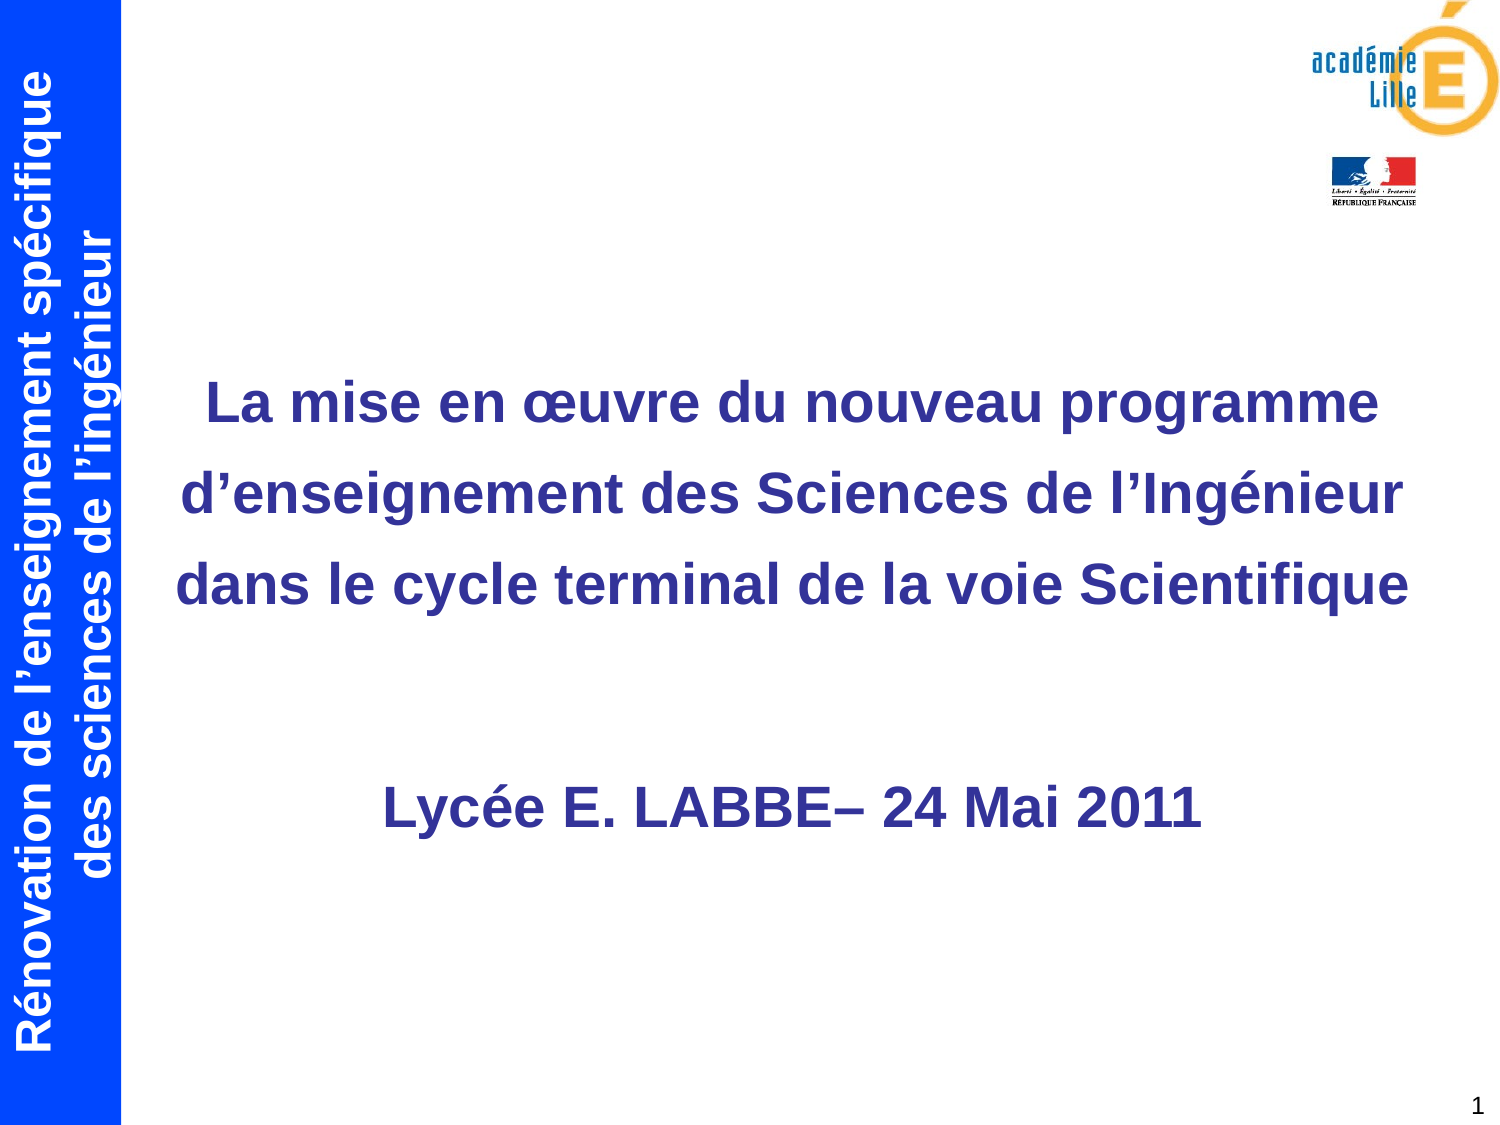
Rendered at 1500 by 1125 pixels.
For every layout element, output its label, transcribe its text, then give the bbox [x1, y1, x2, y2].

picture [1312, 0, 1500, 206]
text_box La mise en œuvre du nouveau programme d’enseignement des Sciences de l’Ingénieur dans le cycle terminal de la voie Scientifique Lycée E. LABBE– 24 Mai 2011 [148, 335, 1439, 847]
slide_number 1 [1149, 1081, 1500, 1125]
